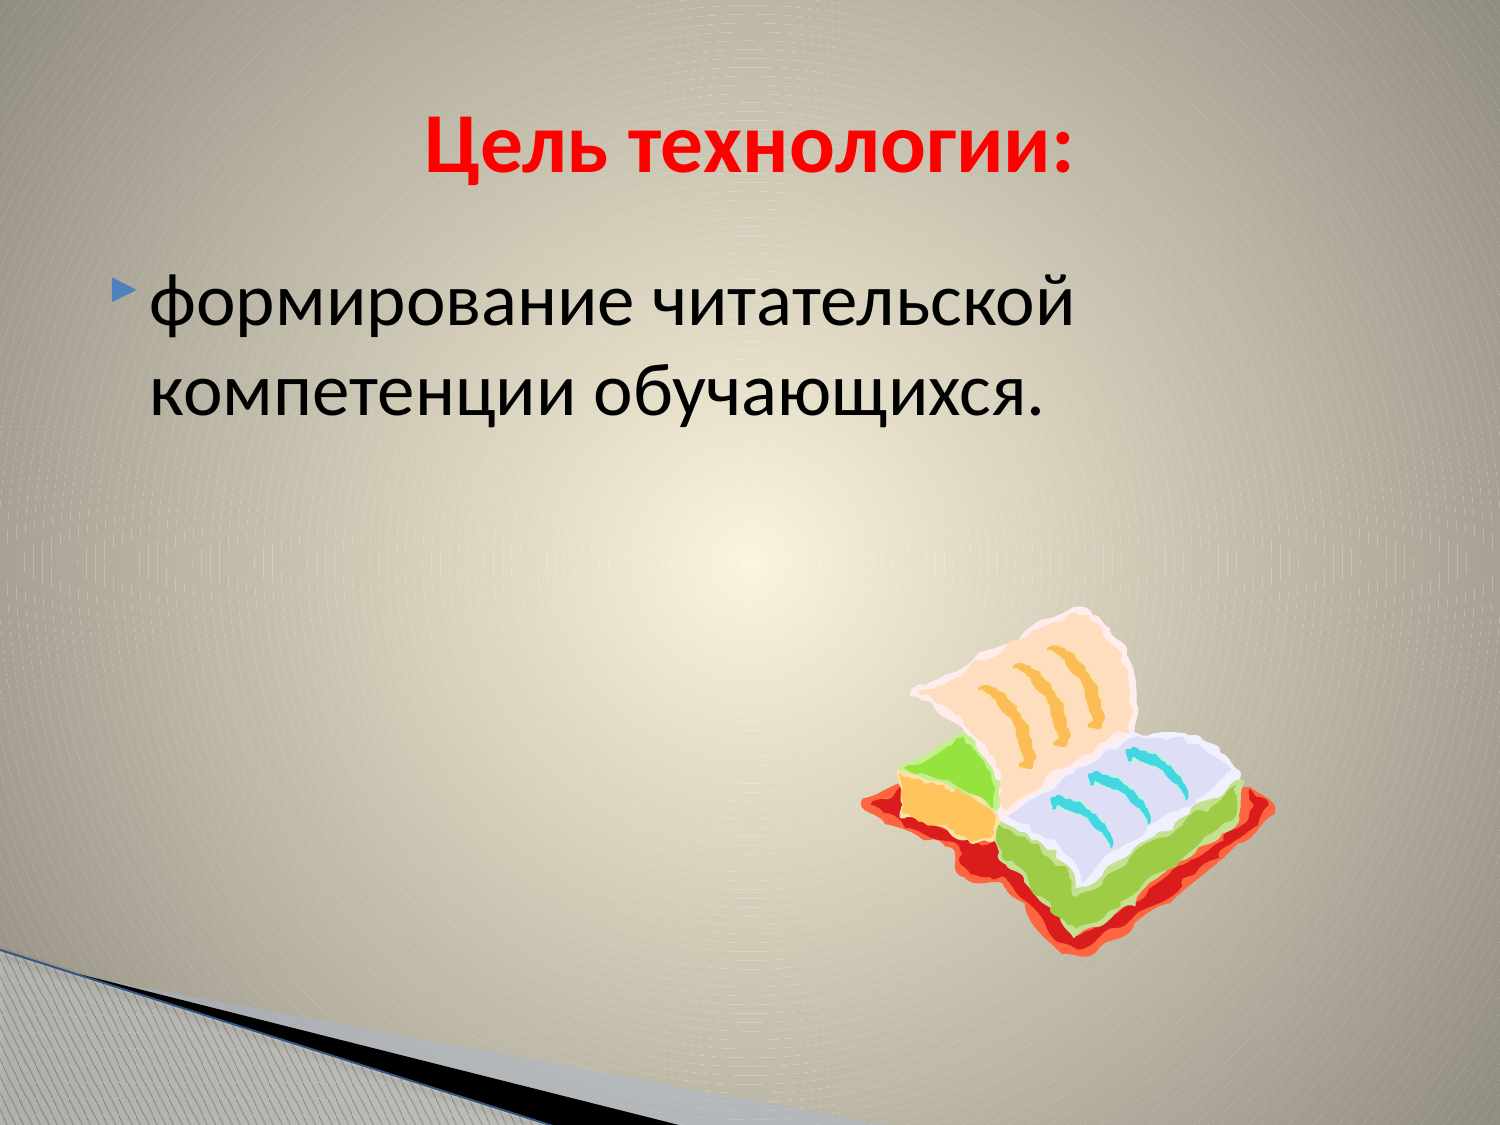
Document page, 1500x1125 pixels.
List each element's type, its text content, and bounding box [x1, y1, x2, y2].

picture [856, 599, 1282, 964]
title Цель технологии: [75, 45, 1425, 233]
list формирование читательской компетенции обучающихся. [75, 243, 1425, 986]
